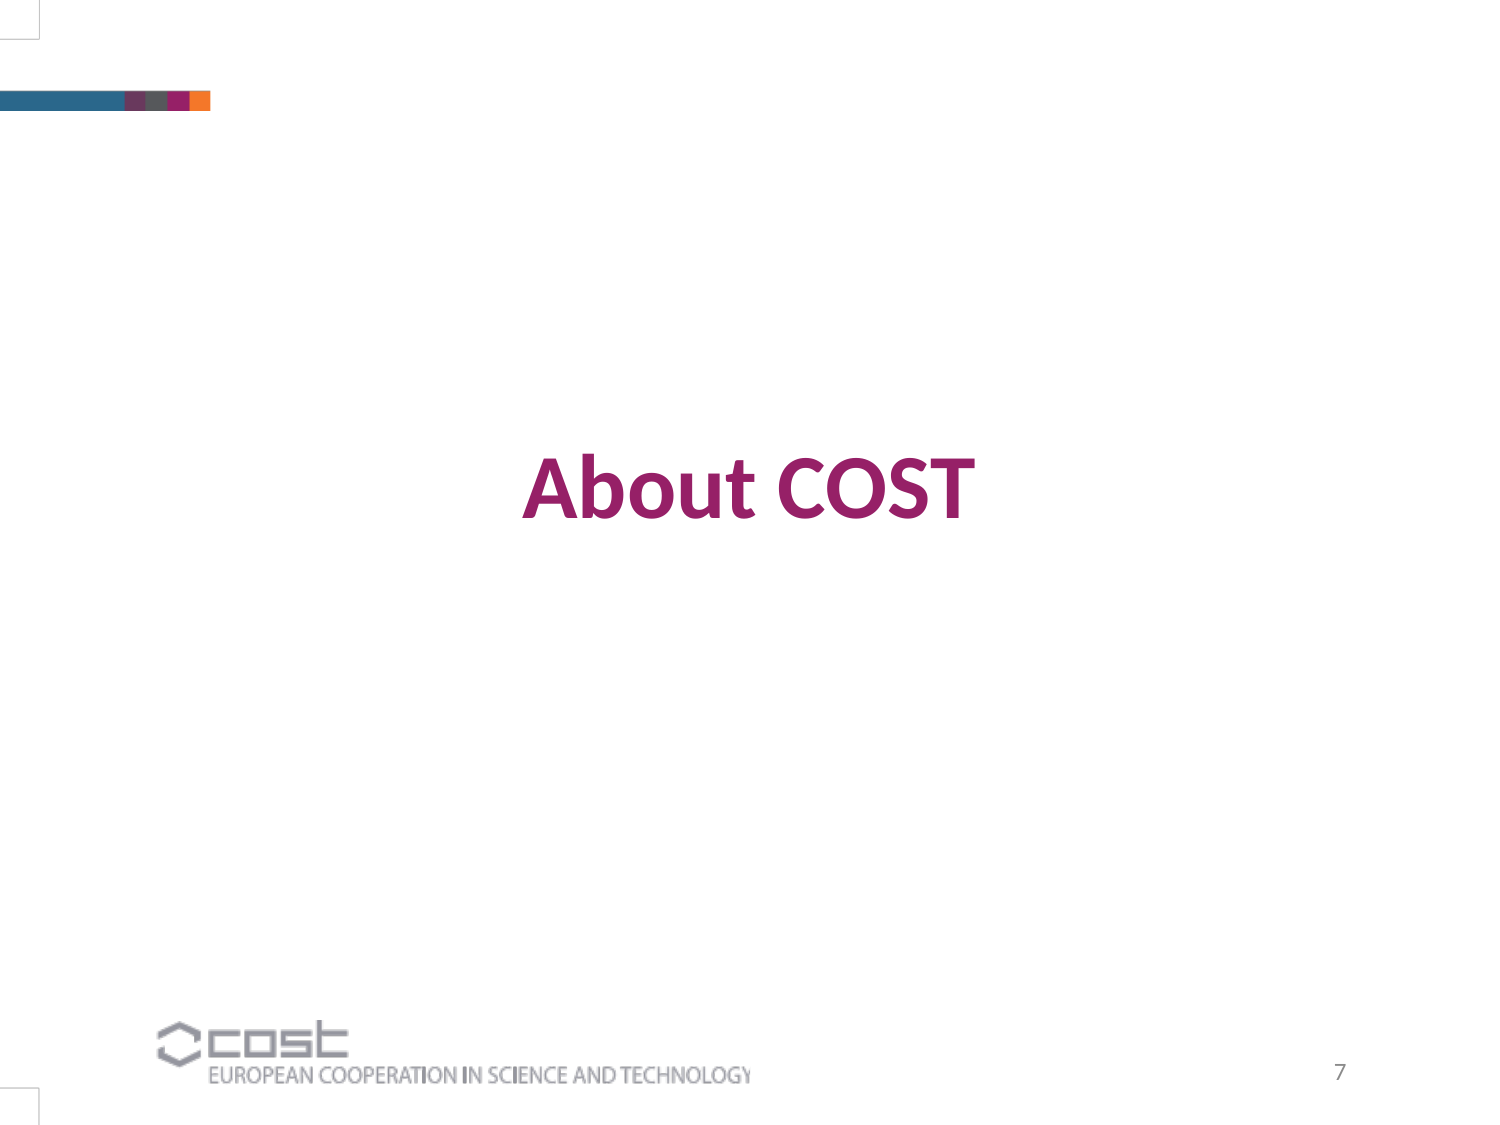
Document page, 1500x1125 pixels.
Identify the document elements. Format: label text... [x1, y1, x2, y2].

text_box About COST [148, 419, 1350, 747]
slide_number 7 [1268, 1040, 1362, 1101]
